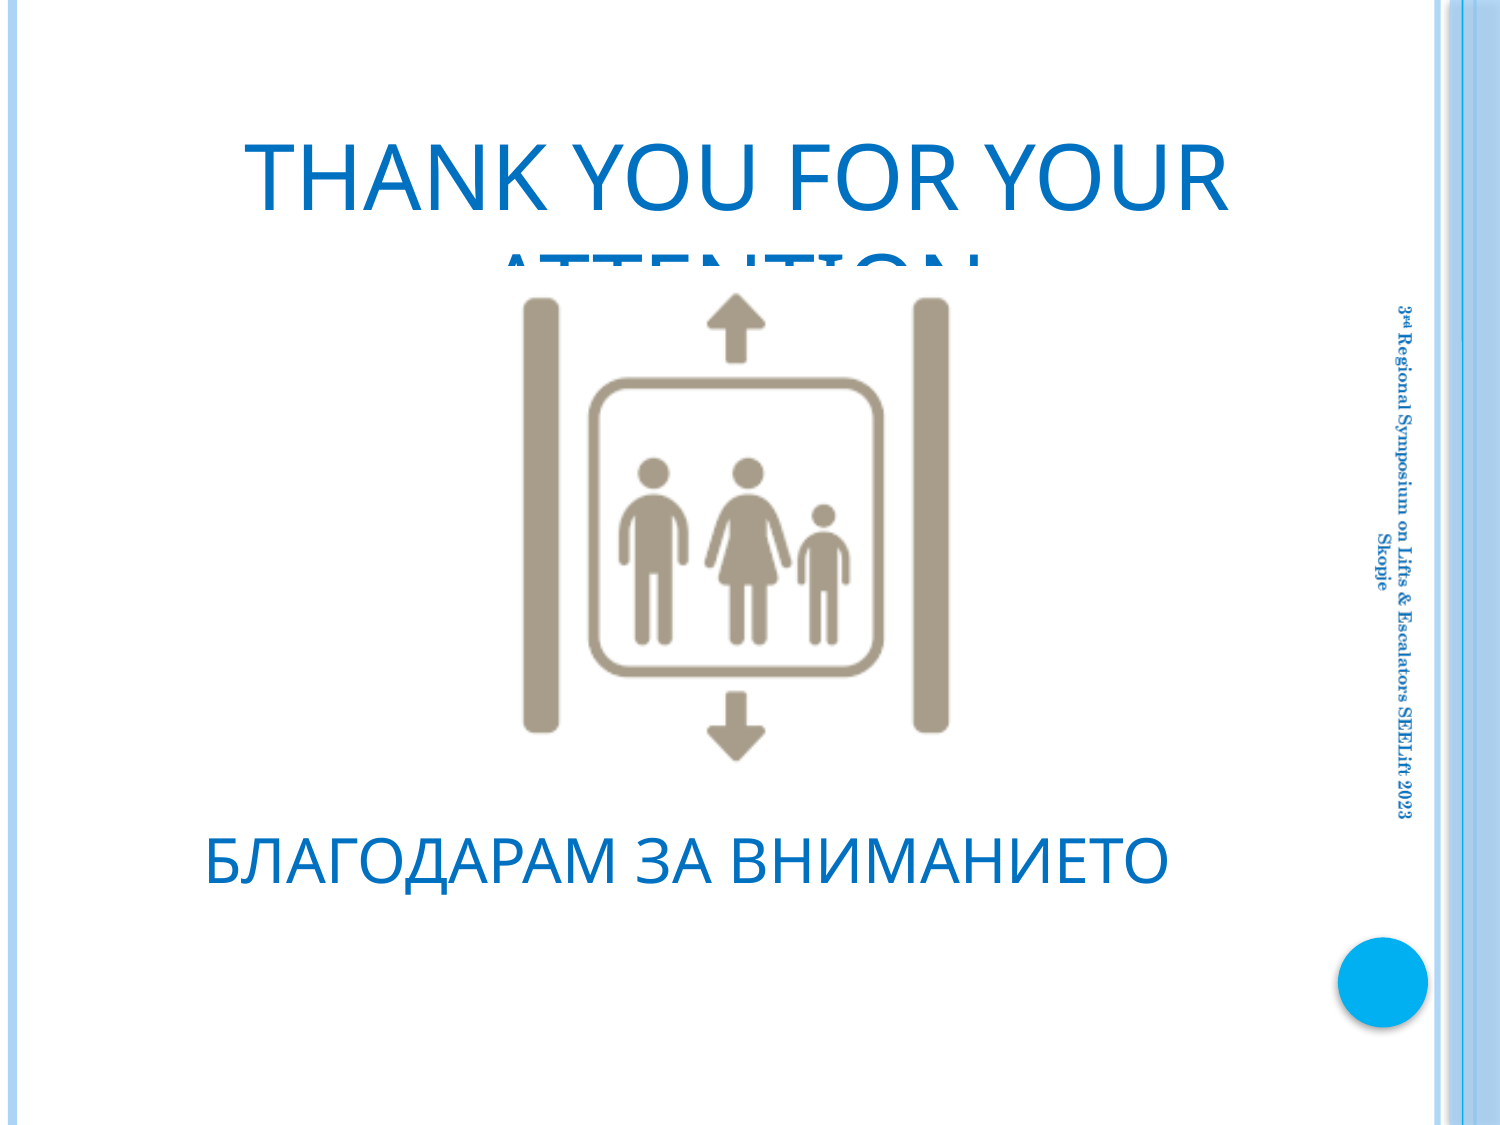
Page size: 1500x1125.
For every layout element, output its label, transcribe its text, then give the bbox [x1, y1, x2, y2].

list THANK YOU FOR YOUR ATTENTION [125, 111, 1351, 266]
text_box БЛАГОДАРАМ ЗА ВНИМАНИЕТО [188, 813, 1311, 904]
picture [1363, 265, 1425, 859]
picture [477, 265, 999, 789]
